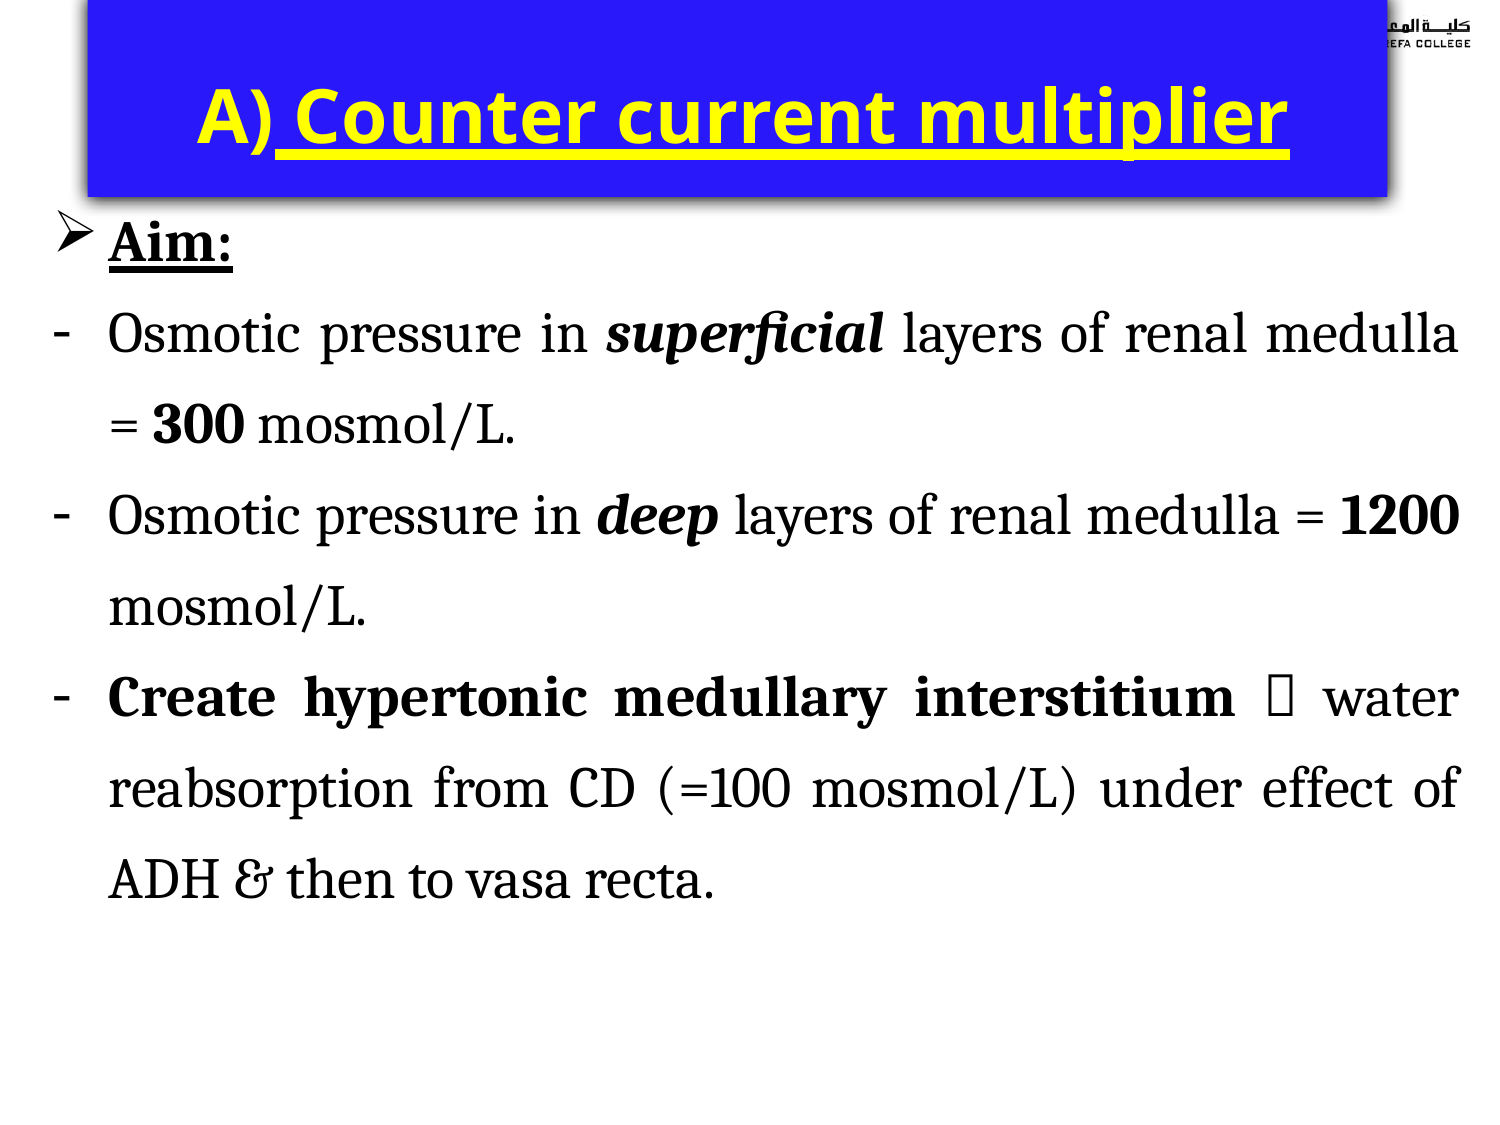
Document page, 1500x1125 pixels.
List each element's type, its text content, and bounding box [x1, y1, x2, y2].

title A) Counter current multiplier [87, 0, 1388, 197]
picture [1388, 0, 1475, 65]
list Aim: Osmotic pressure in superficial layers of renal medulla = 300 mosmol/L. Osmotic pressure in deep layers of renal medulla = 1200 mosmol/L. Create hypertonic medullary interstitium  water reabsorption from CD (=100 mosmol/L) under effect of ADH & then to vasa recta. [37, 174, 1475, 1100]
